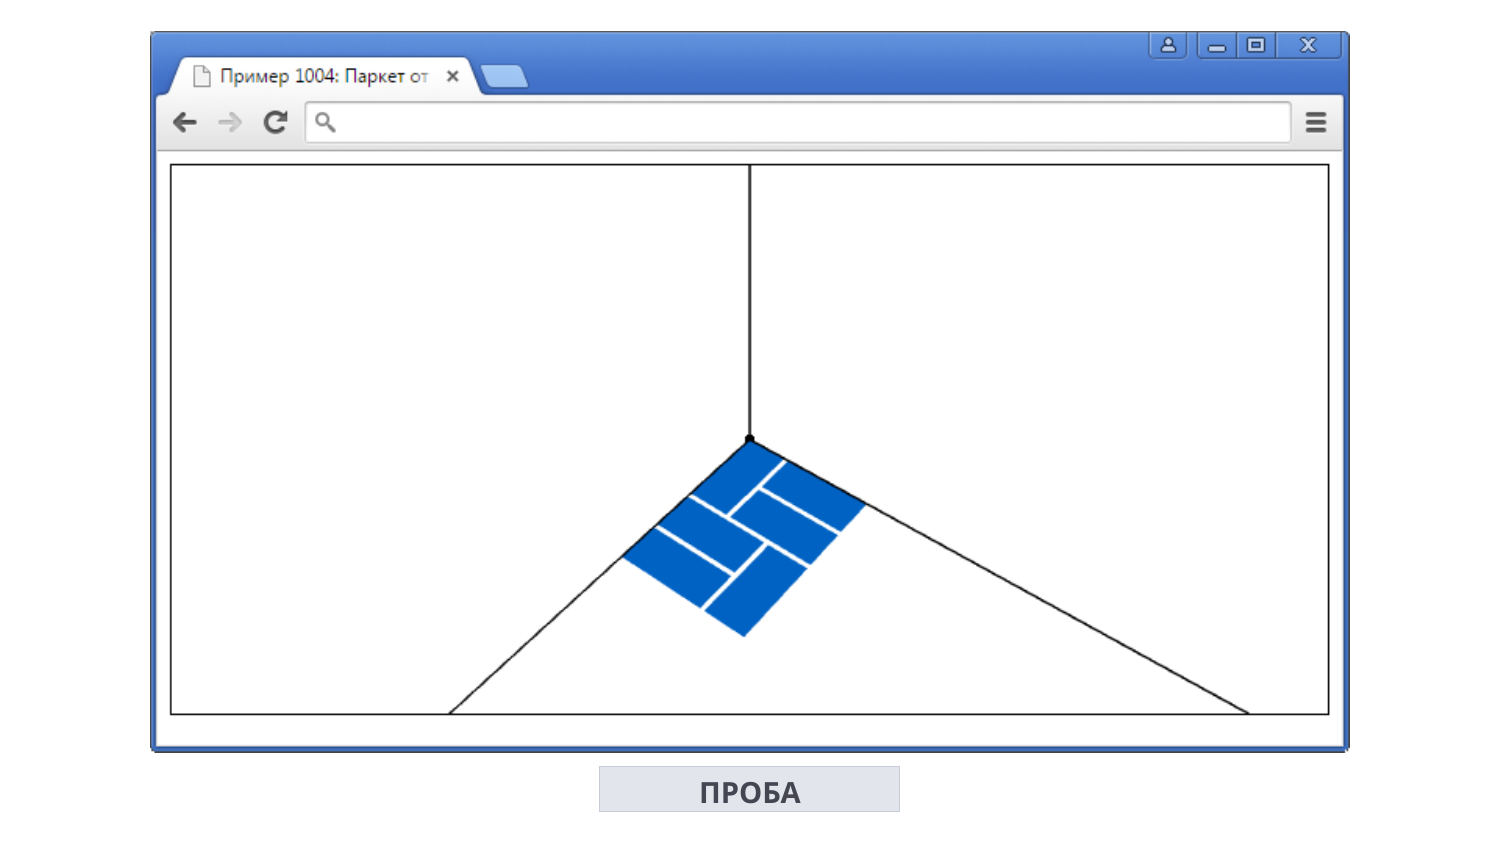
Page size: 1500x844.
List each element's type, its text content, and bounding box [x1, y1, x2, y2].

picture [149, 31, 1351, 753]
text_box ПРОБА [599, 766, 900, 812]
